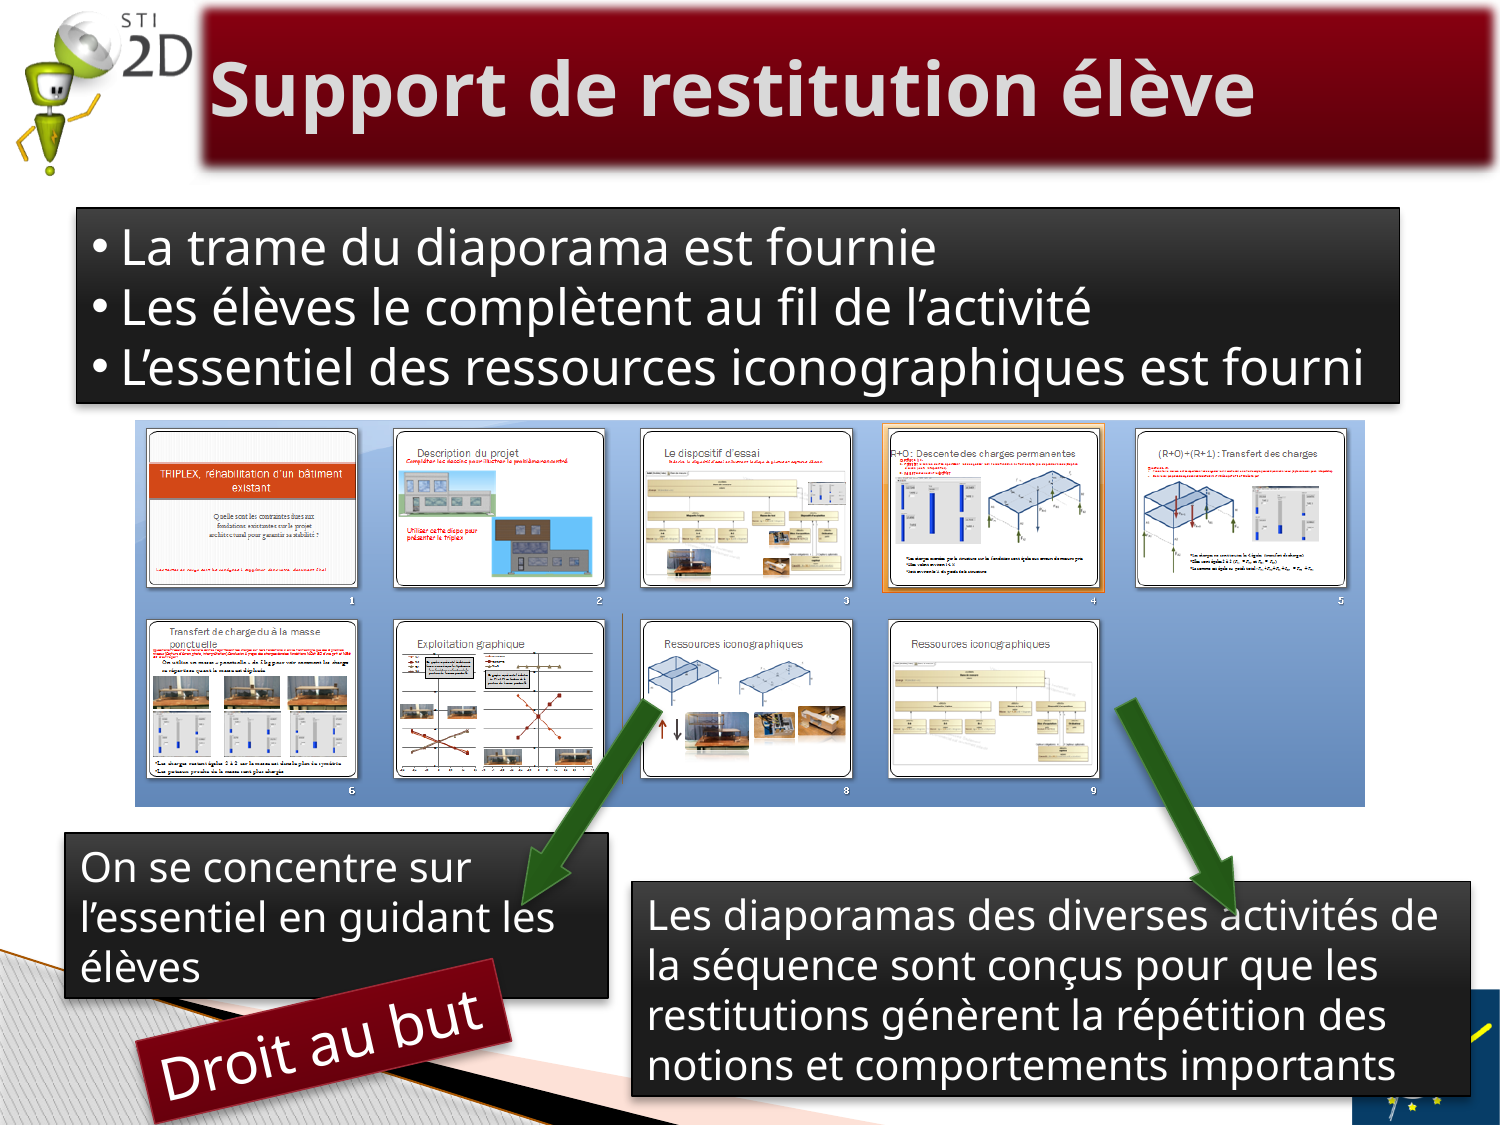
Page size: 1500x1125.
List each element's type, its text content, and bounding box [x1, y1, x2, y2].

picture [1352, 989, 1500, 1125]
text_box On se concentre sur l’essentiel en guidant les élèves [64, 832, 609, 999]
text_box La trame du diaporama est fournie Les élèves le complètent au fil de l’activité L’essentiel des ressources iconographiques est fourni [76, 207, 1400, 404]
title Support de restitution élève [194, 0, 1425, 173]
text_box [1171, 819, 1237, 916]
text_box Droit au but [135, 957, 513, 1125]
text_box Les diaporamas des diverses activités de la séquence sont conçus pour que les restitutions génèrent la répétition des notions et comportements importants [631, 881, 1471, 1097]
text_box [520, 819, 594, 906]
picture [135, 420, 1365, 808]
